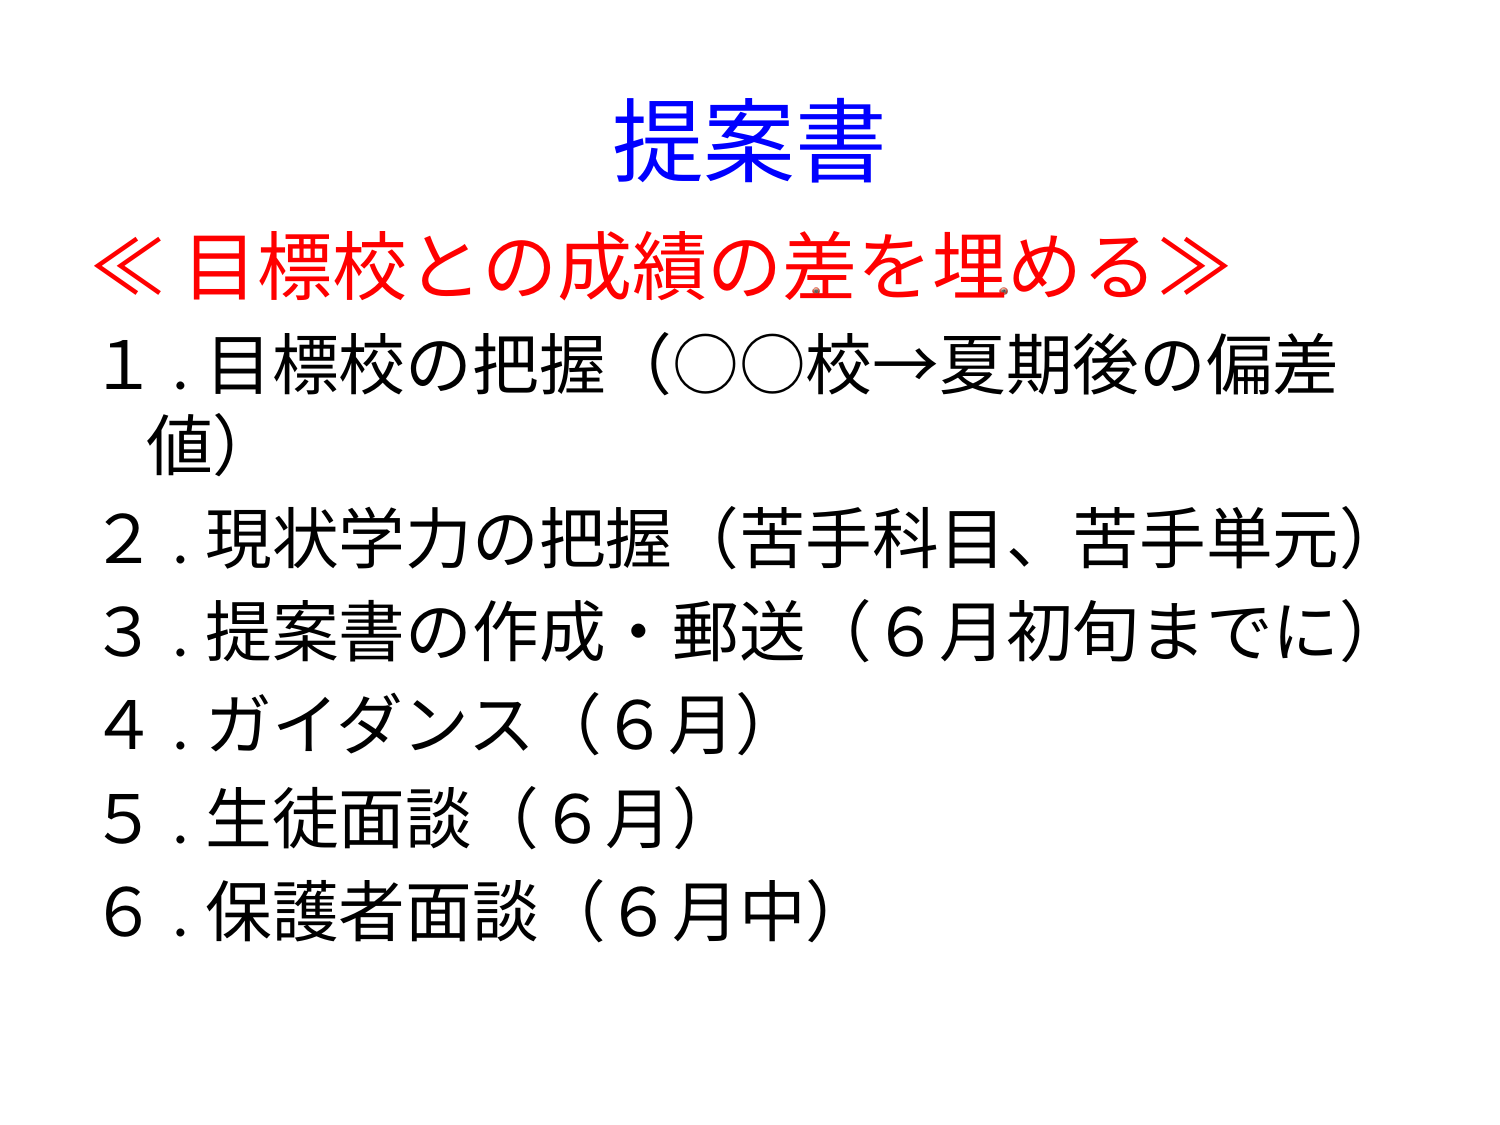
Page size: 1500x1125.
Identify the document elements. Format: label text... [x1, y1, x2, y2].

title 提案書 [74, 44, 1426, 212]
picture [812, 287, 821, 296]
picture [999, 287, 1008, 296]
list ≪目標校との成績の差を埋める≫ １.目標校の把握（○○校→夏期後の偏差値） ２.現状学力の把握（苦手科目、苦手単元） ３.提案書の作成・郵送（６月初旬までに） ４.ガイダンス（６月） ５.生徒面談（６月） ６.保護者面談（６月中） [74, 212, 1426, 1006]
